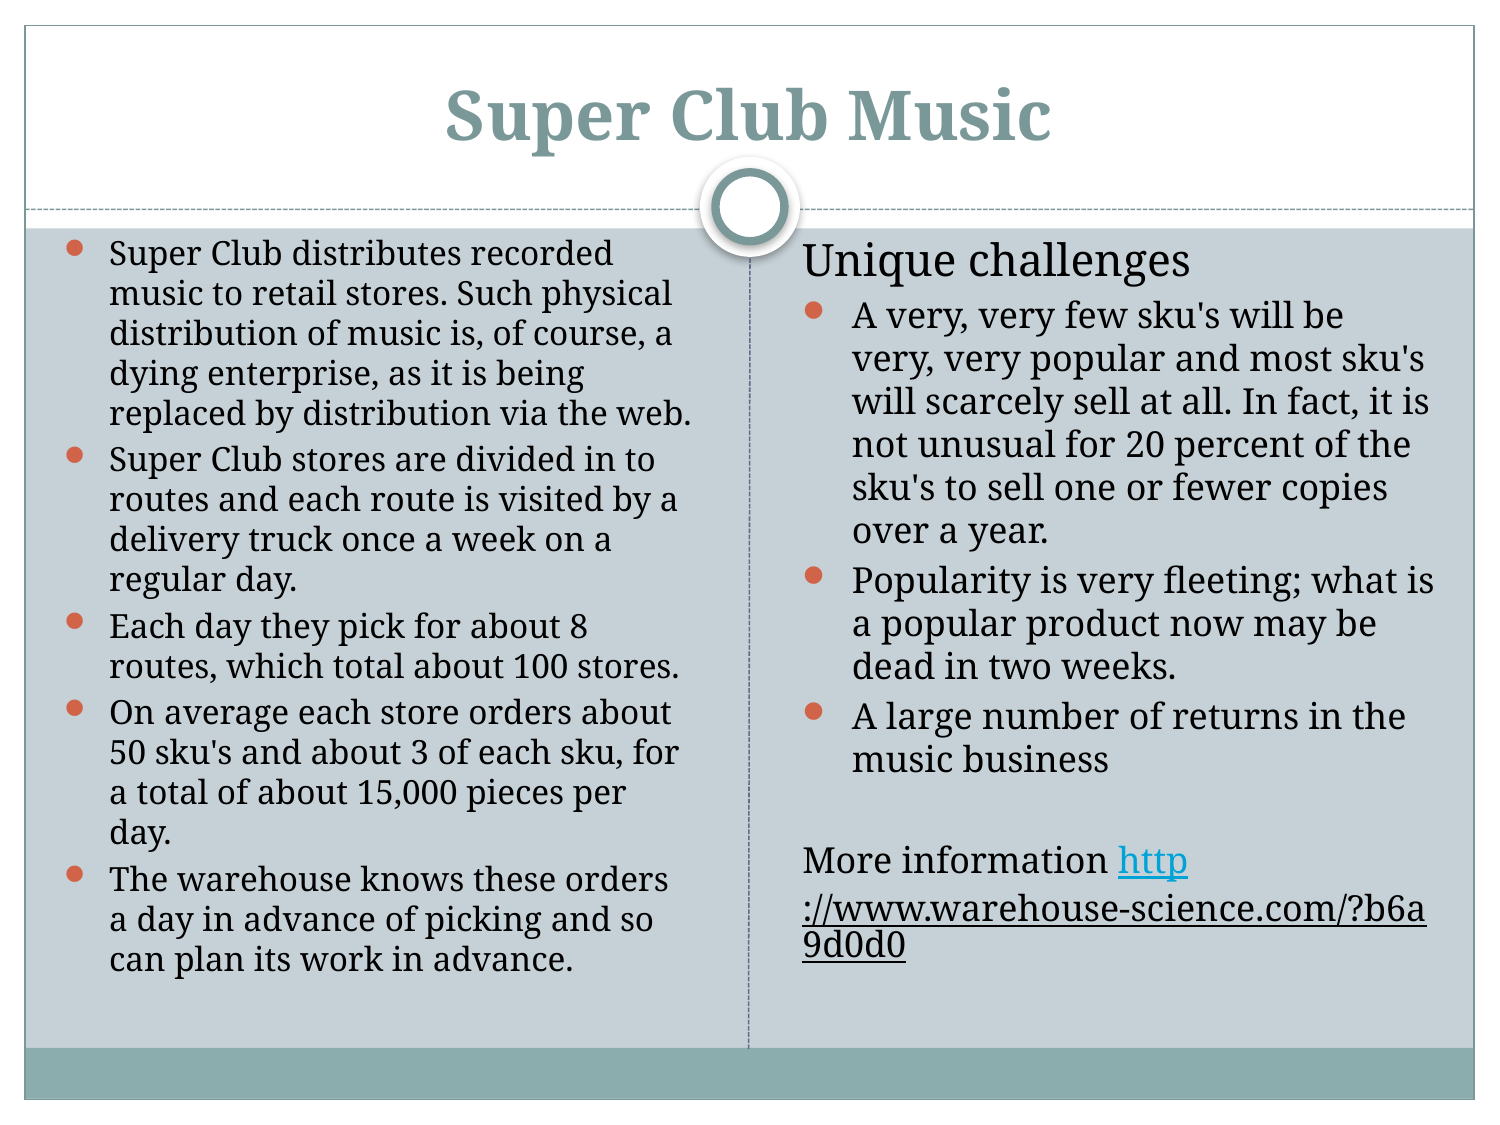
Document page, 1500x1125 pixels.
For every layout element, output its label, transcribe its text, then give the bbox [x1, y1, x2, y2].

list Super Club distributes recorded music to retail stores. Such physical distribution of music is, of course, a dying enterprise, as it is being replaced by distribution via the web. Super Club stores are divided in to routes and each route is visited by a delivery truck once a week on a regular day. Each day they pick for about 8 routes, which total about 100 stores. On average each store orders about 50 sku's and about 3 of each sku, for a total of about 15,000 pieces per day. The warehouse knows these orders a day in advance of picking and so can plan its work in advance. [49, 224, 712, 993]
list Unique challenges A very, very few sku's will be very, very popular and most sku's will scarcely sell at all. In fact, it is not unusual for 20 percent of the sku's to sell one or fewer copies over a year. Popularity is very fleeting; what is a popular product now may be dead in two weeks. A large number of returns in the music business More information http://www.warehouse-science.com/?b6a9d0d0 [787, 224, 1450, 993]
title Super Club Music [49, 37, 1450, 162]
